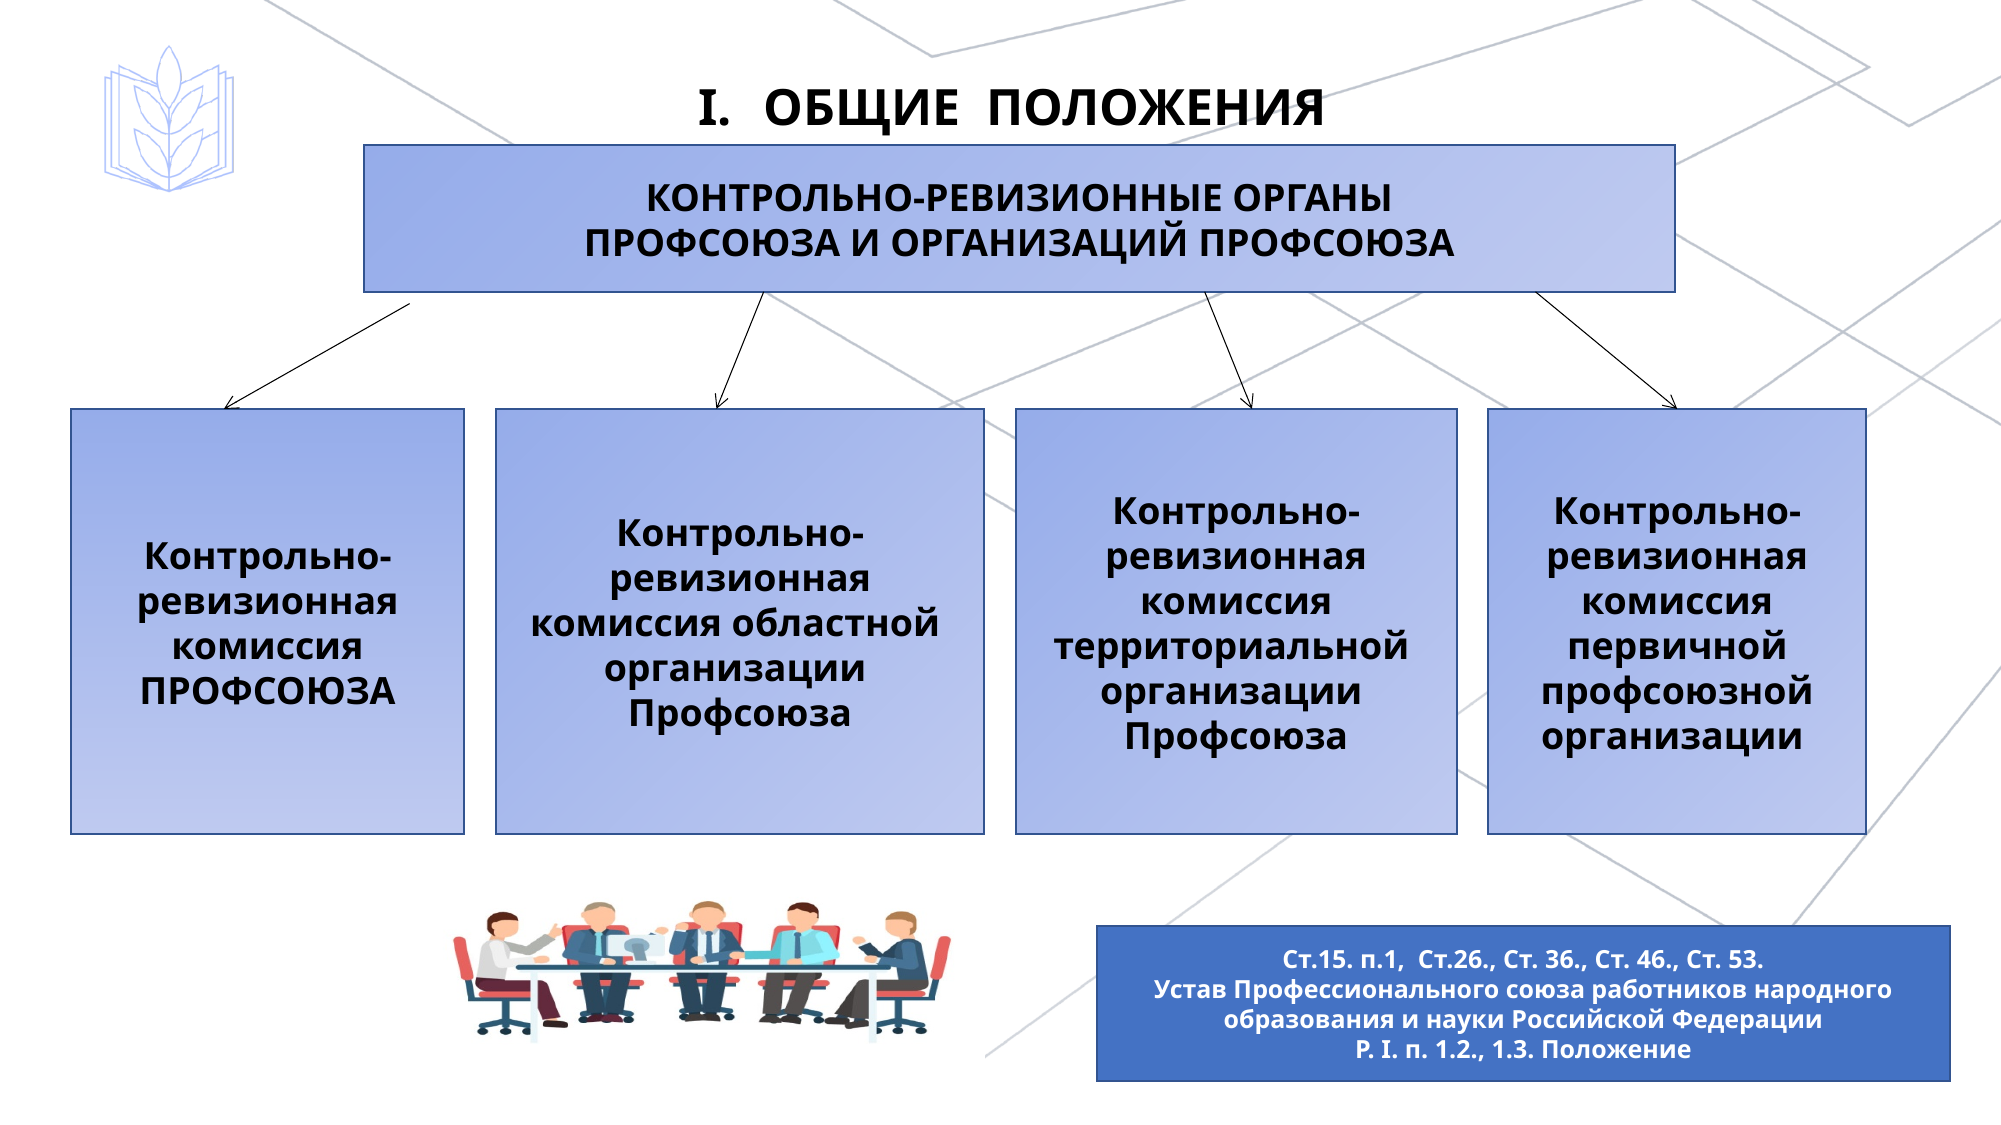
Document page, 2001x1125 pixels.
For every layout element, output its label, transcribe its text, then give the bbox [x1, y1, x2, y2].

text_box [1535, 291, 1678, 409]
text_box ОБЩИЕ ПОЛОЖЕНИЯ [198, 68, 1827, 549]
picture [429, 834, 985, 1125]
text_box Контрольно-ревизионная комиссия территориальной организации Профсоюза [1015, 408, 1458, 835]
text_box Контрольно-ревизионная комиссия первичной профсоюзной организации [1487, 408, 1867, 835]
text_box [716, 291, 764, 409]
text_box Контрольно-ревизионная комиссия областной организации Профсоюза [495, 408, 985, 834]
text_box КОНТРОЛЬНО-РЕВИЗИОННЫЕ ОРГАНЫ ПРОФСОЮЗА И ОРГАНИЗАЦИЙ ПРОФСОЮЗА [363, 144, 1676, 293]
text_box Ст.15. п.1, Ст.26., Ст. 36., Ст. 46., Ст. 53. Устав Профессионального союза работников народного образования и науки Российской Федерации Р. I. п. 1.2., 1.3. Положение [1096, 925, 1951, 1082]
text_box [1204, 291, 1252, 409]
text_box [223, 303, 410, 409]
text_box Контрольно-ревизионная комиссия ПРОФСОЮЗА [70, 408, 465, 835]
picture [78, 26, 263, 211]
